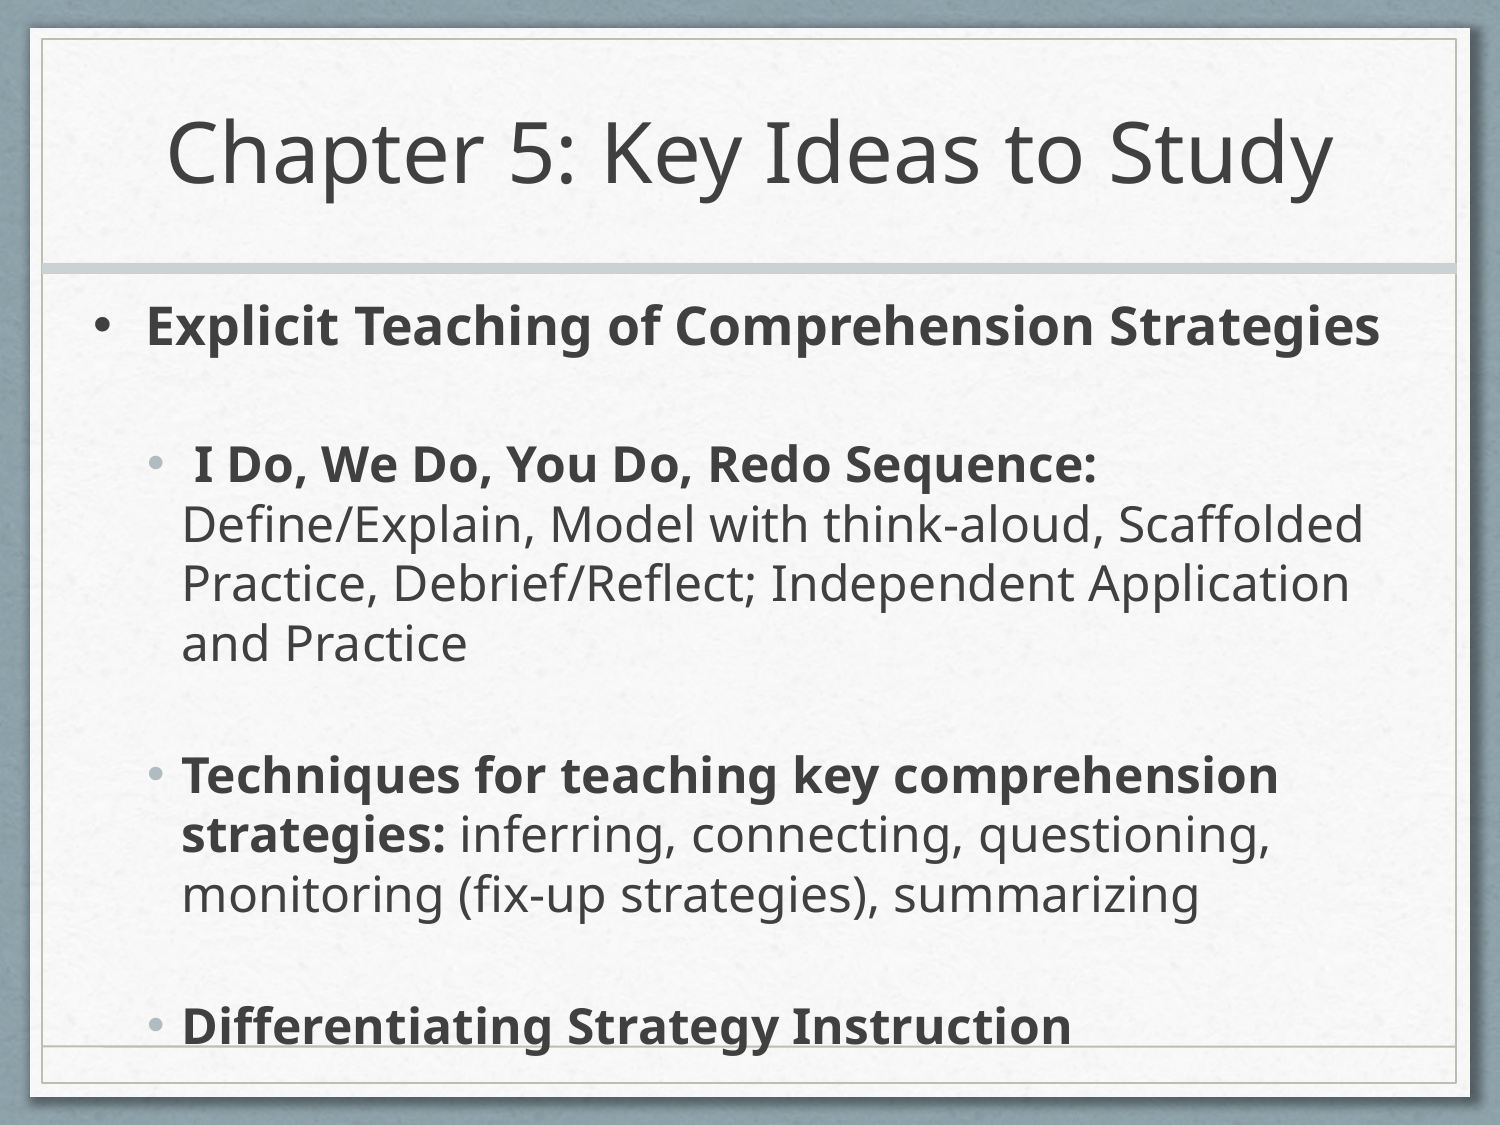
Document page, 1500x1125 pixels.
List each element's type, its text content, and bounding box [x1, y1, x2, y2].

picture [30, 28, 1470, 1097]
list Explicit Teaching of Comprehension Strategies I Do, We Do, You Do, Redo Sequence: Define/Explain, Model with think-aloud, Scaffolded Practice, Debrief/Reflect; Independent Application and Practice Techniques for teaching key comprehension strategies: inferring, connecting, questioning, monitoring (fix-up strategies), summarizing Differentiating Strategy Instruction [79, 284, 1425, 1064]
title Chapter 5: Key Ideas to Study [147, 40, 1353, 260]
